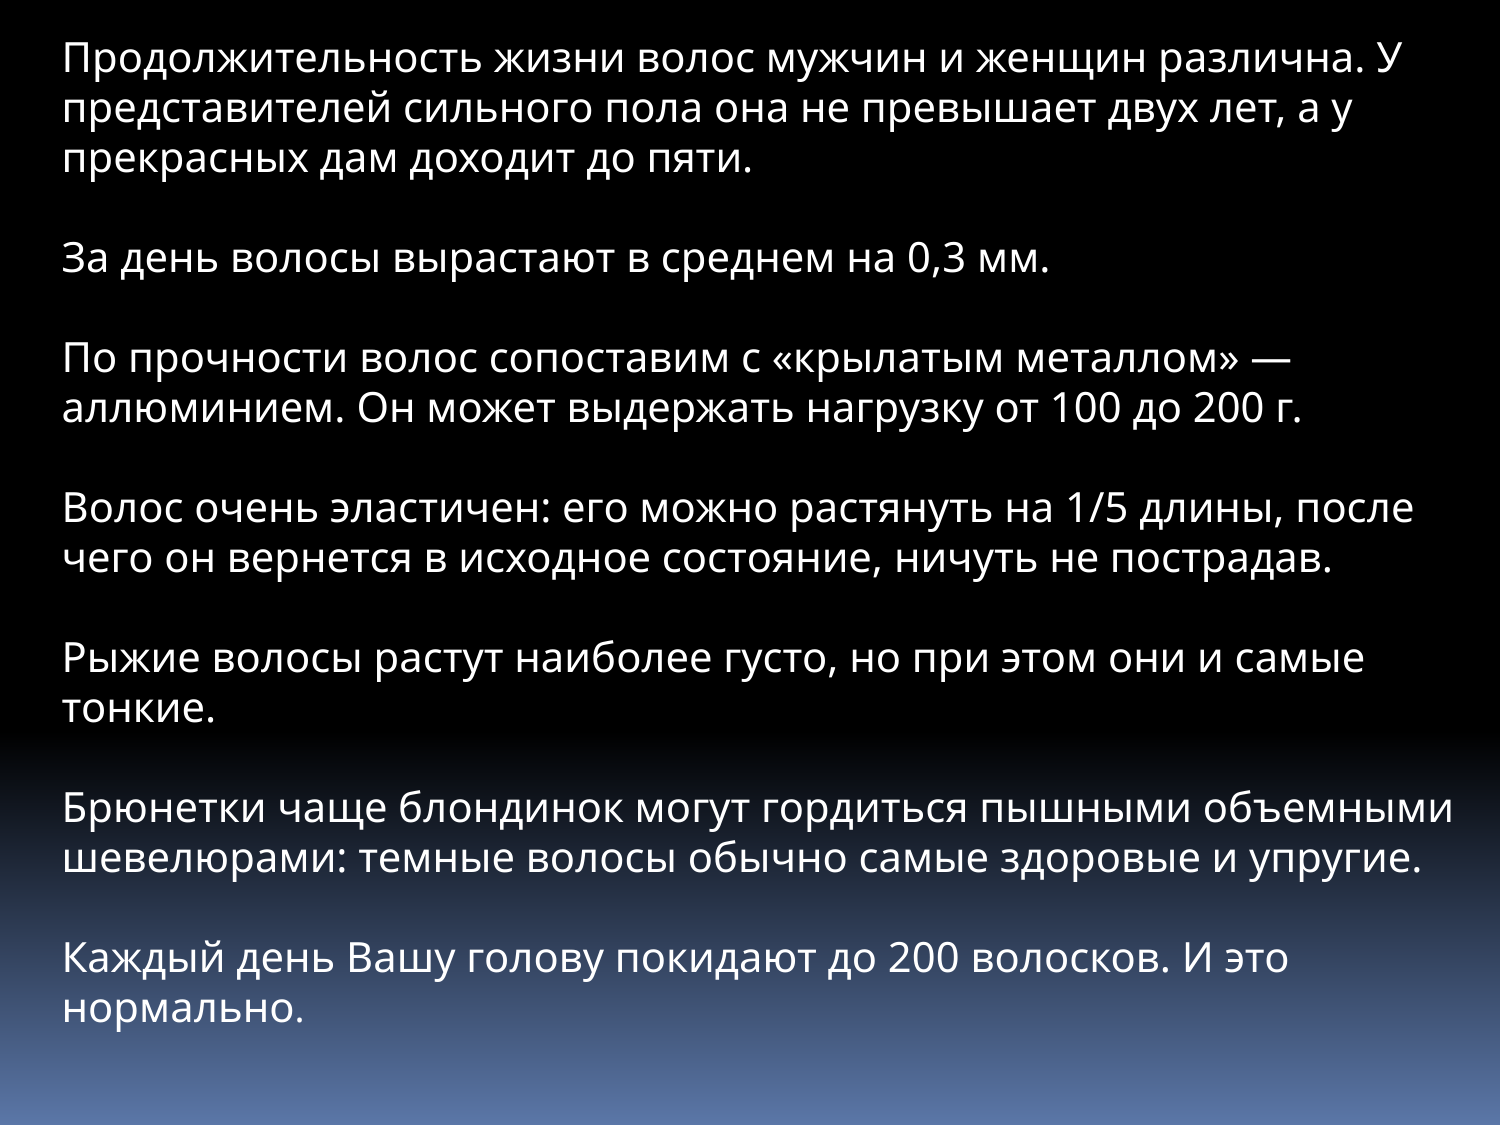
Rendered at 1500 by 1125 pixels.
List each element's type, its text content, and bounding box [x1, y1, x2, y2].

text_box Продолжительность жизни волос мужчин и женщин различна. У представителей сильного пола она не превышает двух лет, а у прекрасных дам доходит до пяти. За день волосы вырастают в среднем на 0,3 мм. По прочности волос сопоставим с «крылатым металлом» — аллюминием. Он может выдержать нагрузку от 100 до 200 г. Волос очень эластичен: его можно растянуть на 1/5 длины, после чего он вернется в исходное состояние, ничуть не пострадав. Рыжие волосы растут наиболее густо, но при этом они и самые тонкие. Брюнетки чаще блондинок могут гордиться пышными объемными шевелюрами: темные волосы обычно самые здоровые и упругие. Каждый день Вашу голову покидают до 200 волосков. И это нормально. [46, 23, 1477, 1039]
